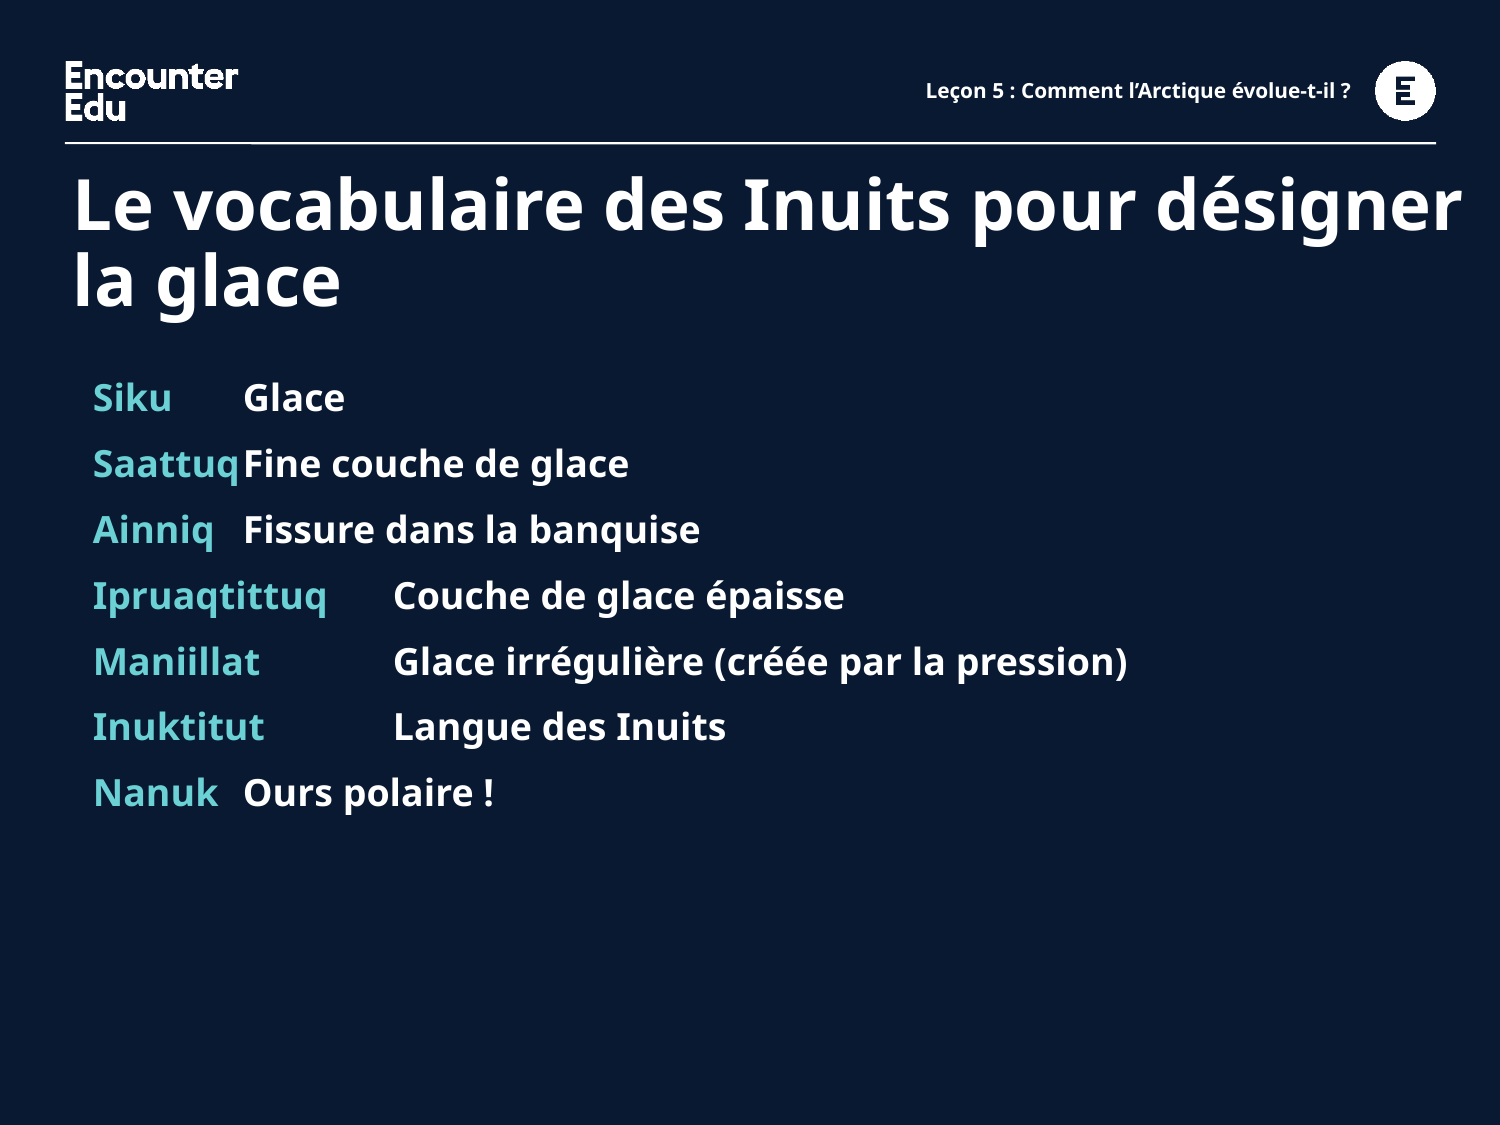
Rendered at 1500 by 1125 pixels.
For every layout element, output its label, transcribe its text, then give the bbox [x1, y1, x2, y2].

text_box Siku Glace Saattuq Fine couche de glace Ainniq Fissure dans la banquise Ipruaqtittuq Couche de glace épaisse Maniillat Glace irrégulière (créée par la pression) Inuktitut Langue des Inuits Nanuk Ours polaire ! [78, 366, 1353, 822]
picture [1373, 59, 1437, 122]
text_box Le vocabulaire des Inuits pour désigner la glace [65, 143, 1500, 348]
picture [61, 59, 243, 122]
title Leçon 5 : Comment l’Arctique évolue-t-il ? [675, 71, 1359, 113]
